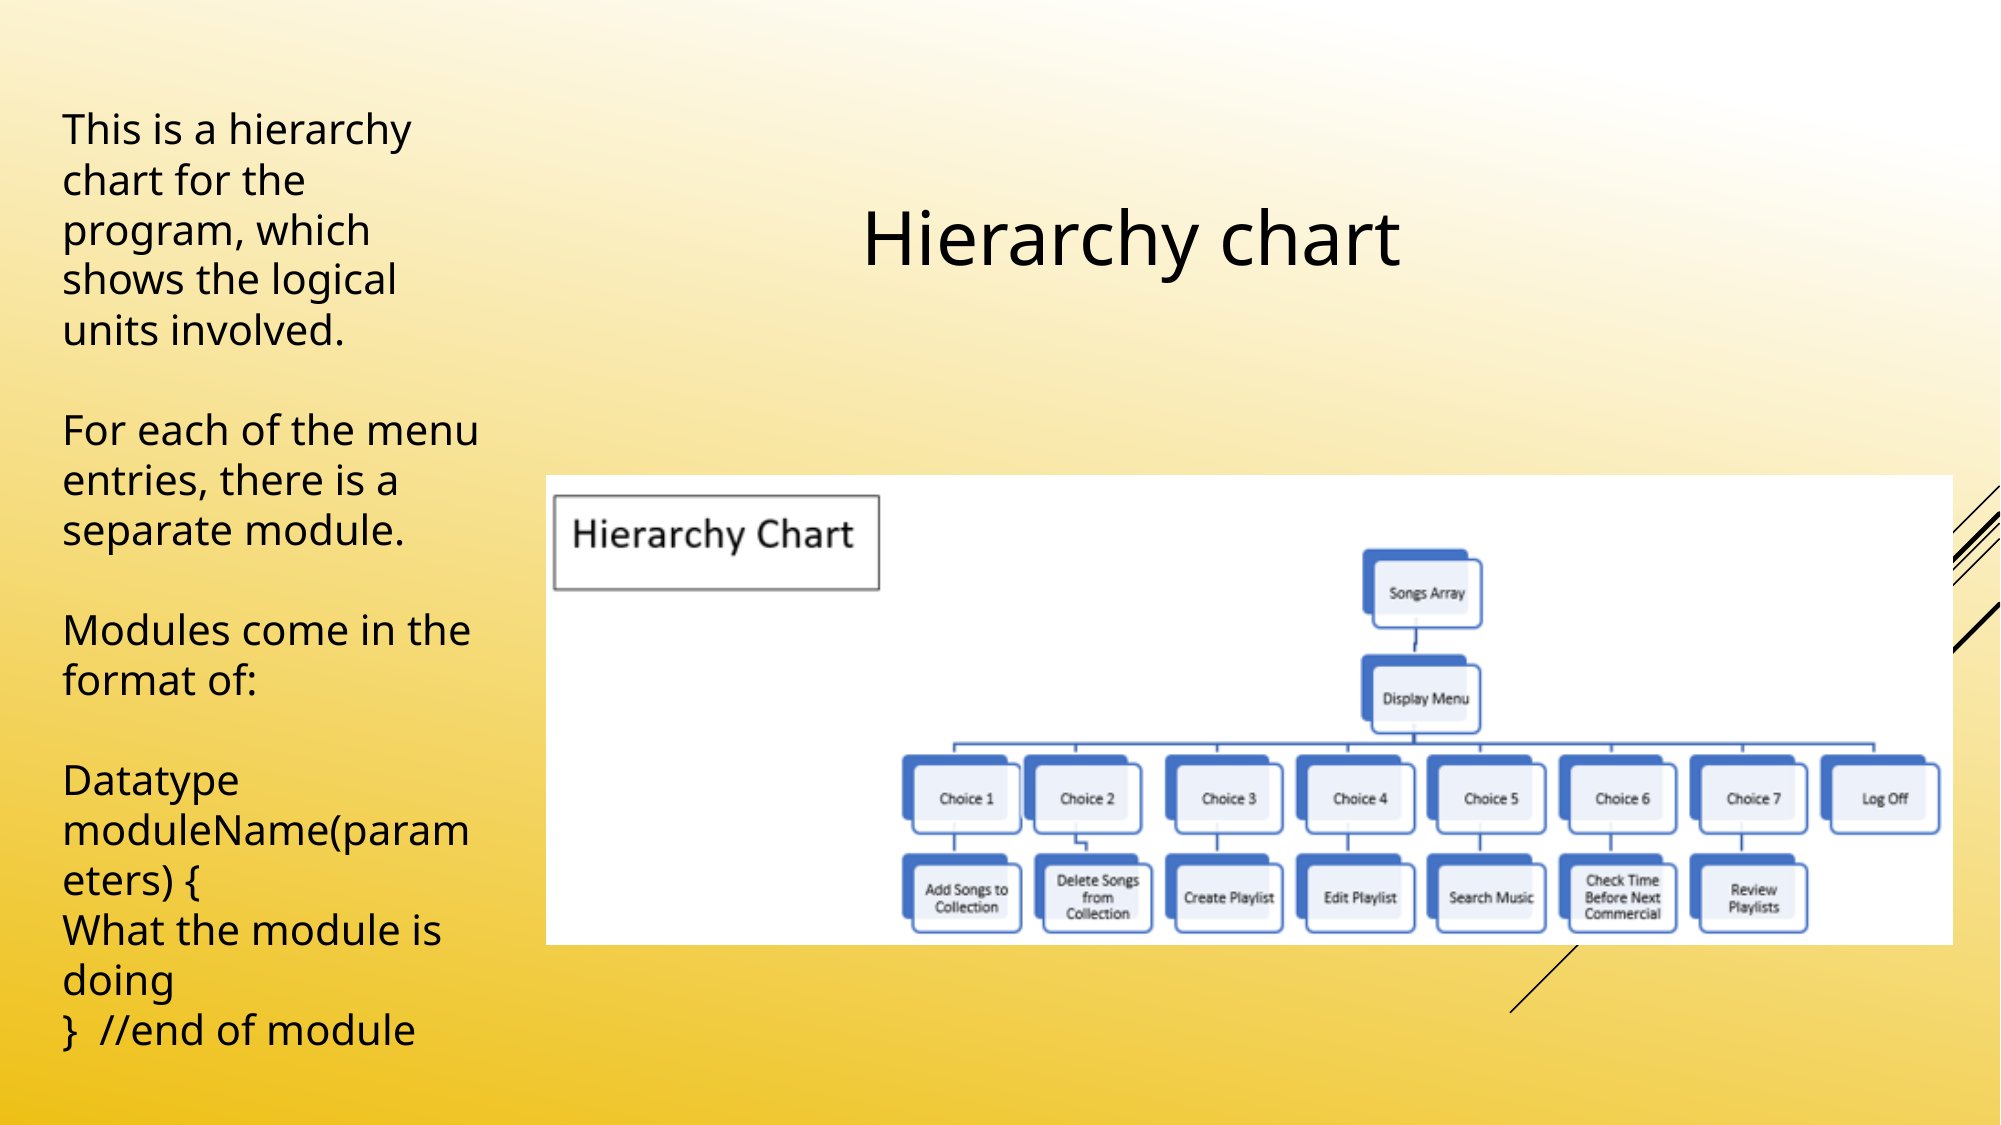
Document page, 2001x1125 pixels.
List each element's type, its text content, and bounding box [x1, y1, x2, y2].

picture [546, 475, 1953, 945]
title Hierarchy chart [495, 111, 1832, 359]
text_box This is a hierarchy chart for the program, which shows the logical units involved. For each of the menu entries, there is a separate module. Modules come in the format of: Datatype moduleName(parameters) { What the module is doing } //end of module [47, 95, 495, 1062]
